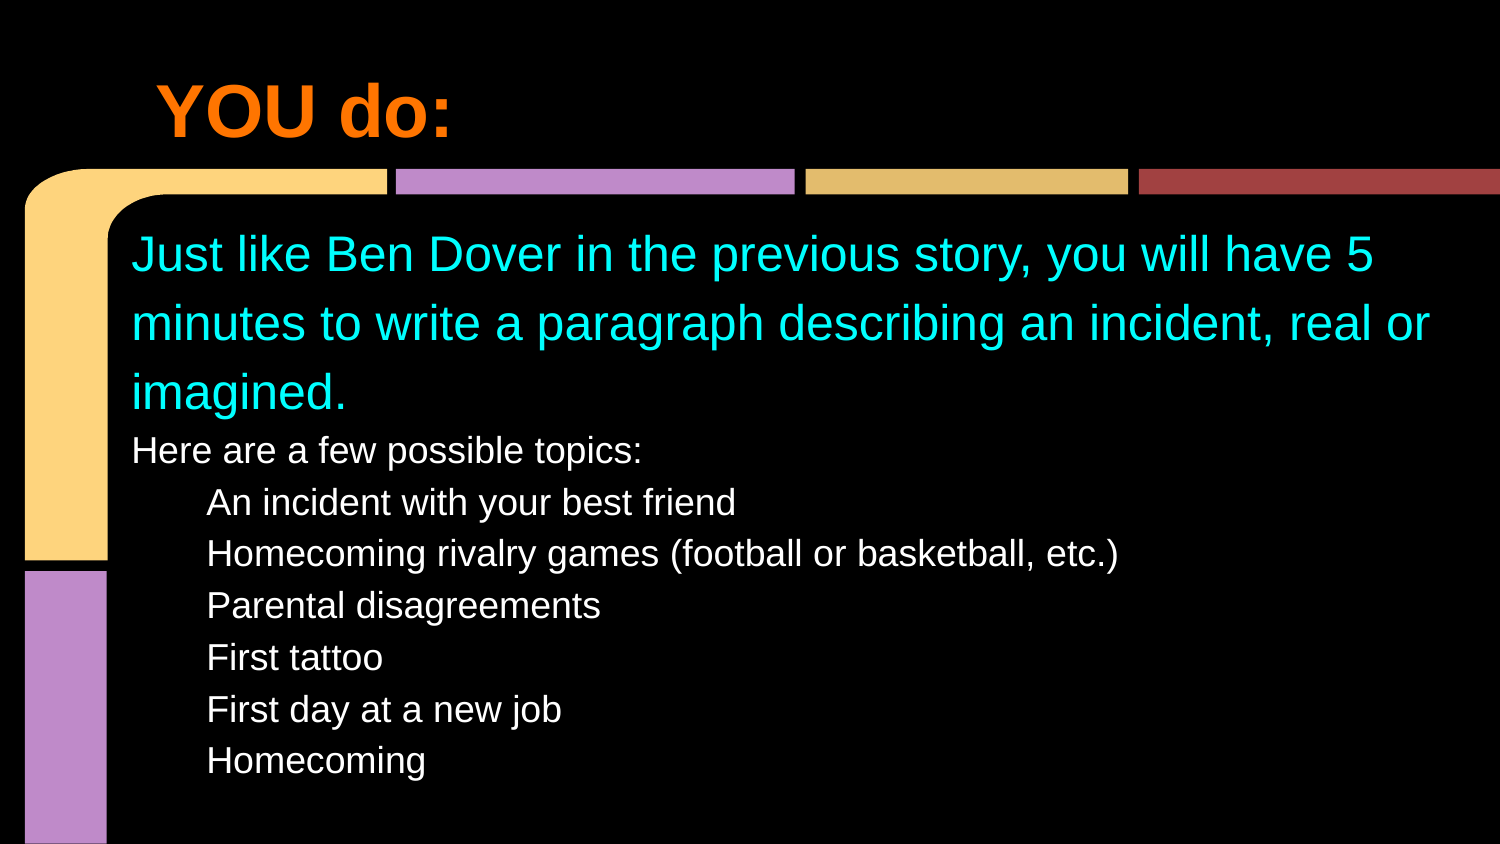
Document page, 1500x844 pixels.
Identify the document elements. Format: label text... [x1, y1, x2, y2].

list Just like Ben Dover in the previous story, you will have 5 minutes to write a paragraph describing an incident, real or imagined. Here are a few possible topics: An incident with your best friend Homecoming rivalry games (football or basketball, etc.) Parental disagreements First tattoo First day at a new job Homecoming [116, 197, 1449, 827]
title YOU do: [140, 26, 1425, 168]
